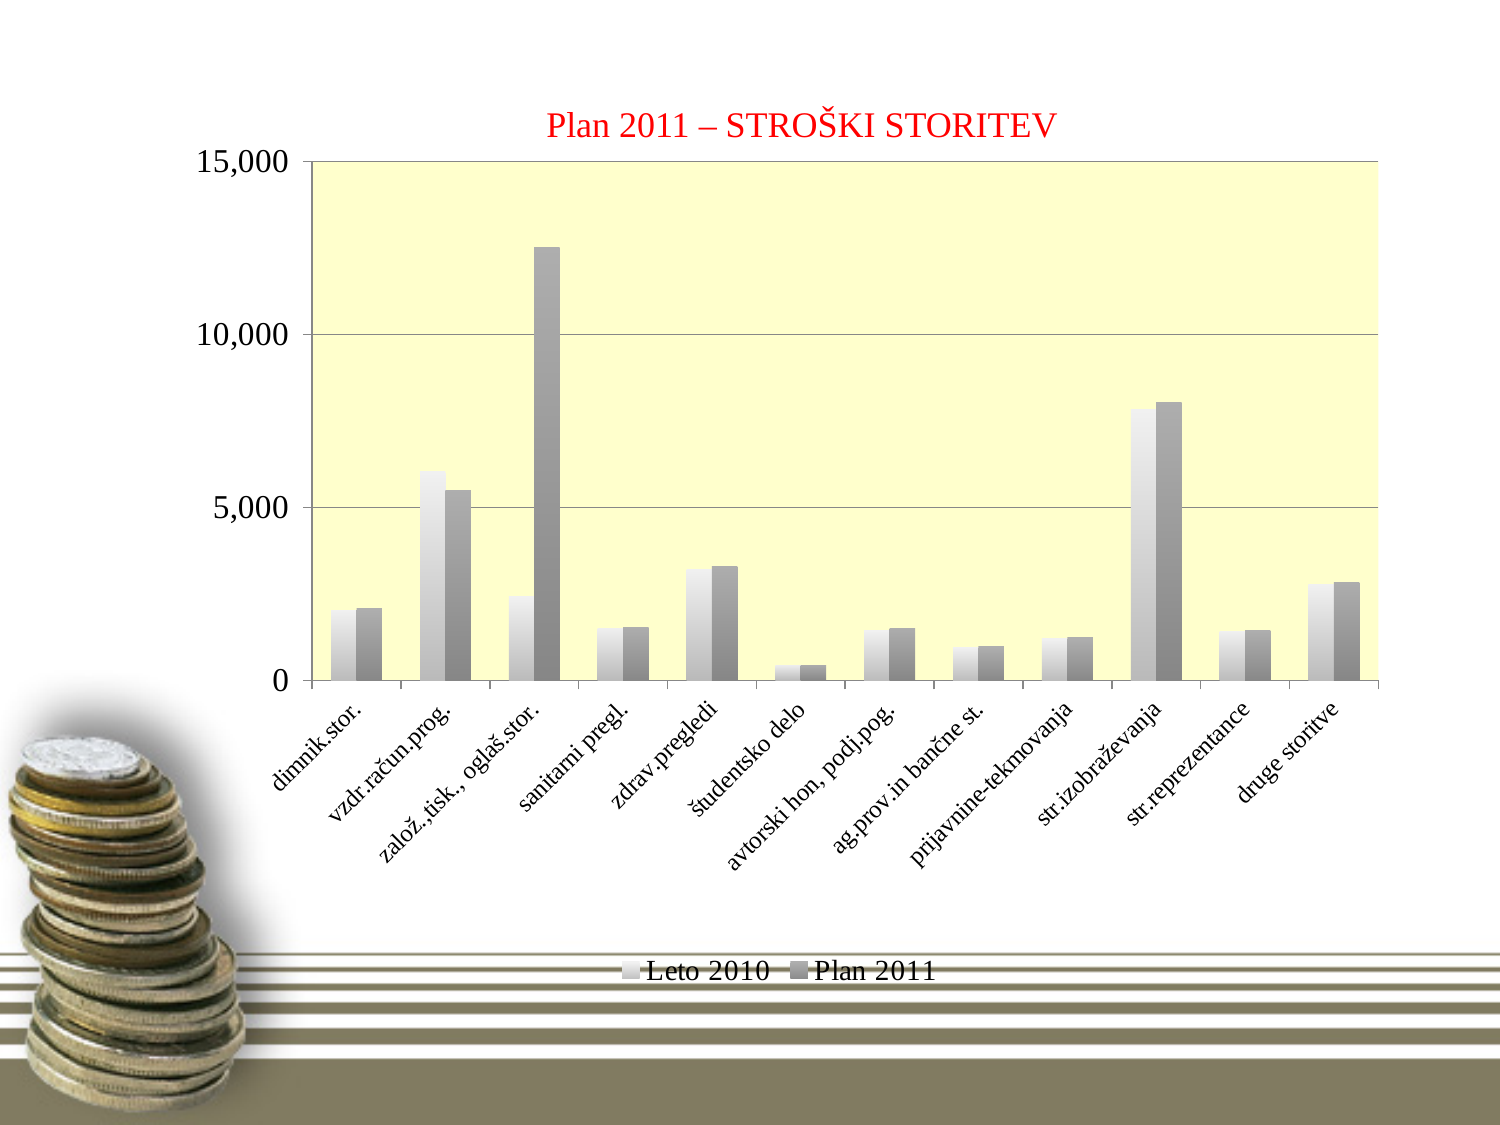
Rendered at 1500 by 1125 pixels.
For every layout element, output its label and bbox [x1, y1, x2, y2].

chart [100, 77, 1460, 993]
picture [0, 0, 1500, 1125]
